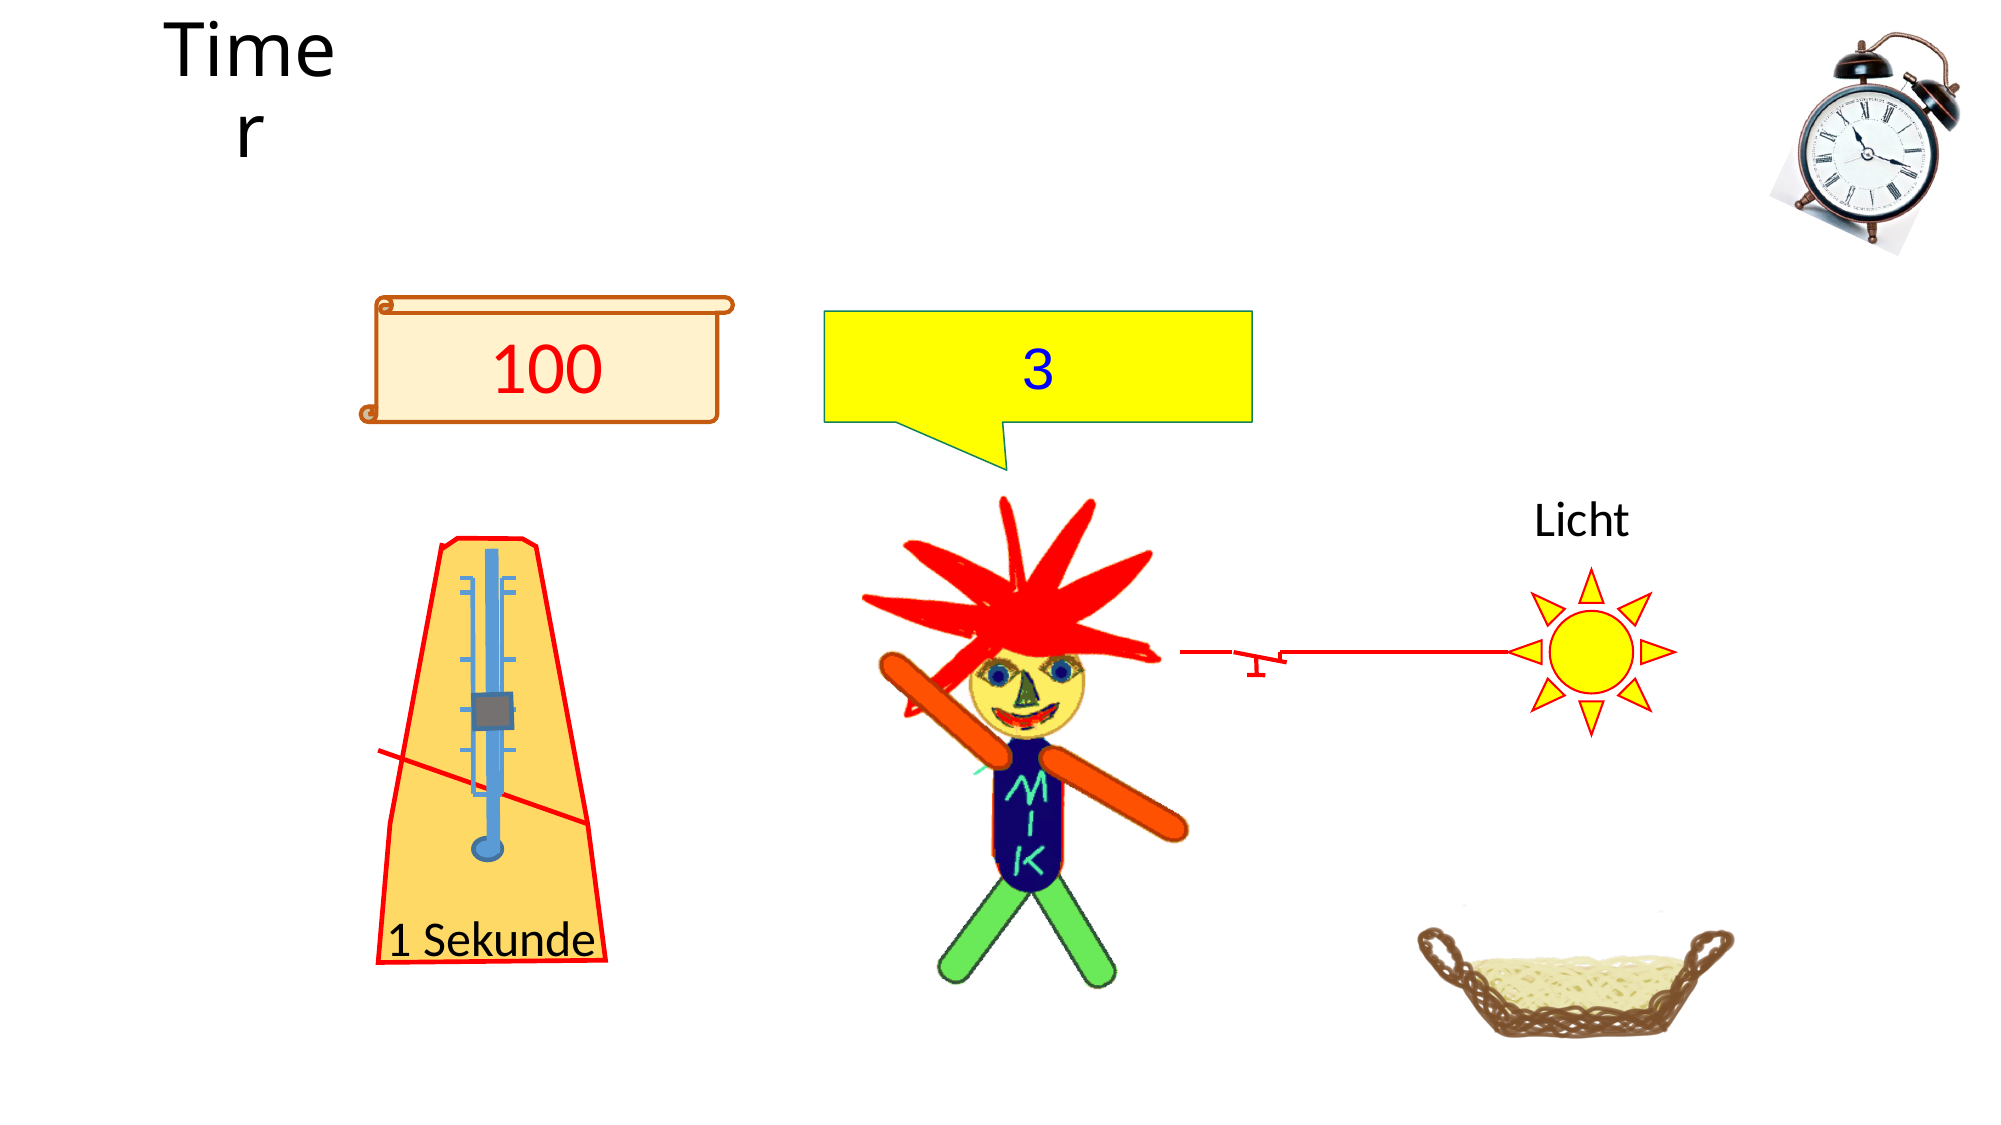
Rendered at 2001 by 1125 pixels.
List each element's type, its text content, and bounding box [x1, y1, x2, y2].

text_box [1206, 569, 1675, 735]
picture [1382, 892, 1770, 1107]
text_box [409, 537, 569, 714]
text_box Licht [1519, 478, 1646, 554]
text_box 3 [824, 311, 1253, 471]
picture [840, 478, 1206, 1004]
picture [1769, 0, 1990, 257]
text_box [226, 714, 761, 980]
title Timer [139, 108, 361, 182]
text_box 100 [359, 296, 734, 424]
